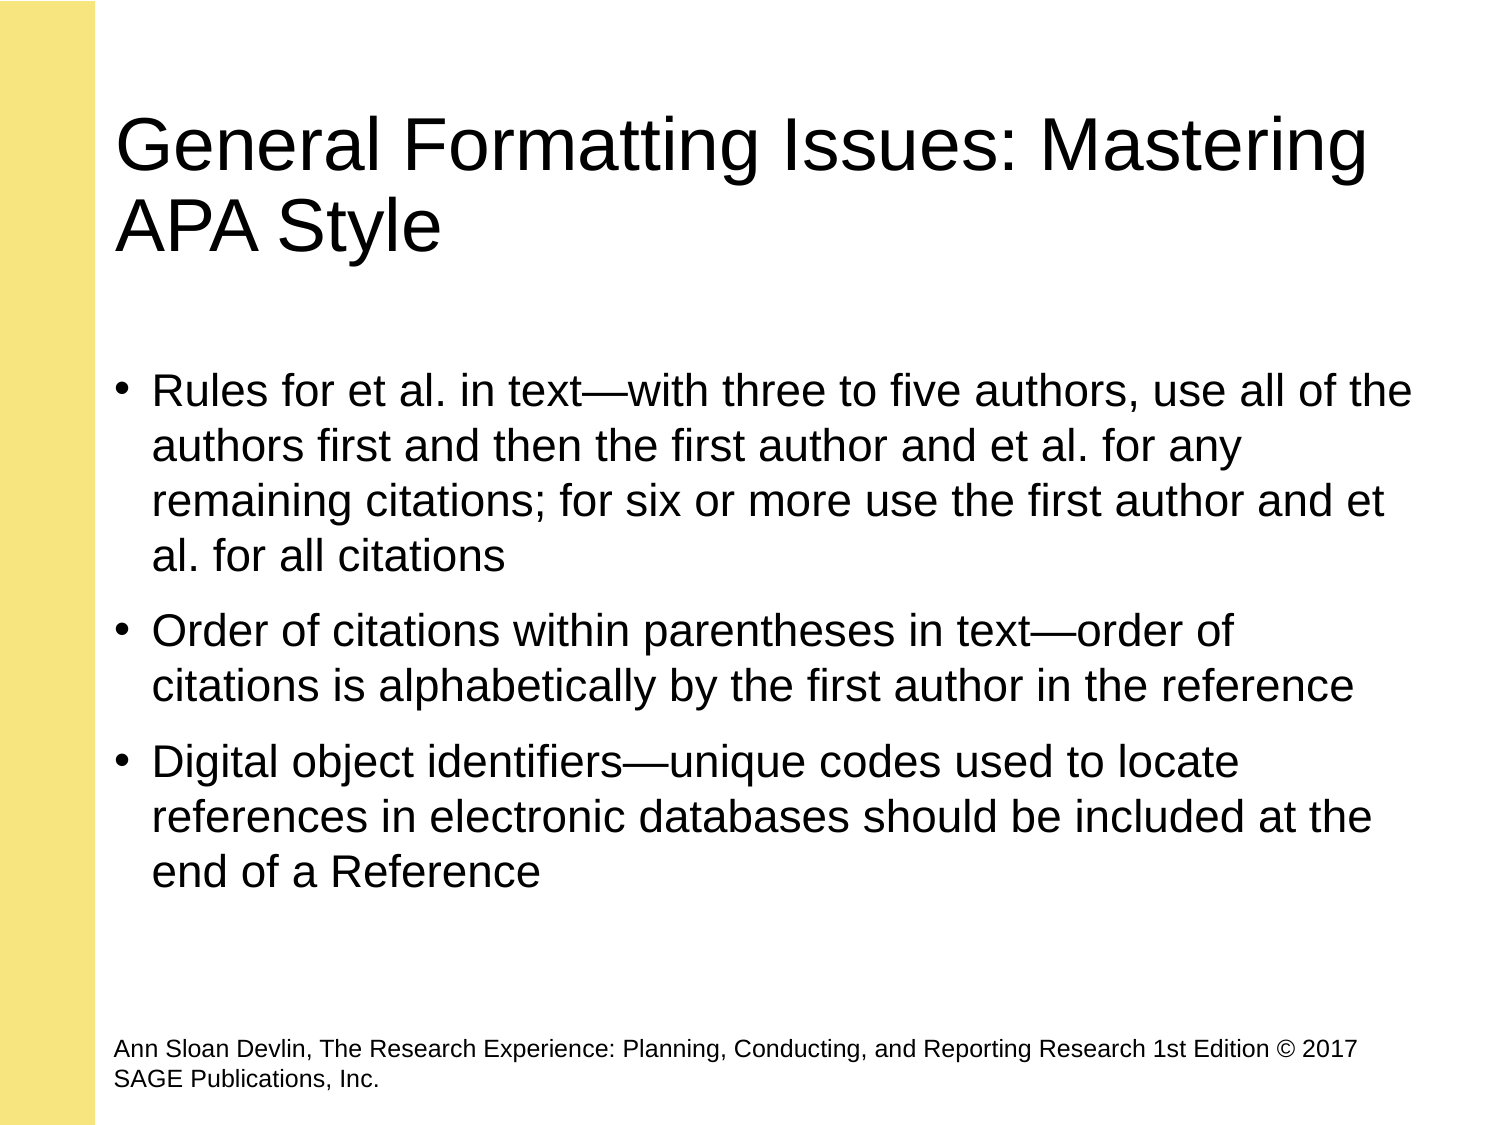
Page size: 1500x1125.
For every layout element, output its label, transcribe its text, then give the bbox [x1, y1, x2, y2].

picture [0, 1, 96, 1125]
title General Formatting Issues: Mastering APA Style [100, 94, 1395, 279]
list Rules for et al. in text—with three to five authors, use all of the authors first and then the first author and et al. for any remaining citations; for six or more use the first author and et al. for all citations Order of citations within parentheses in text—order of citations is alphabetically by the first author in the reference Digital object identifiers—unique codes used to locate references in electronic databases should be included at the end of a Reference [99, 352, 1430, 907]
